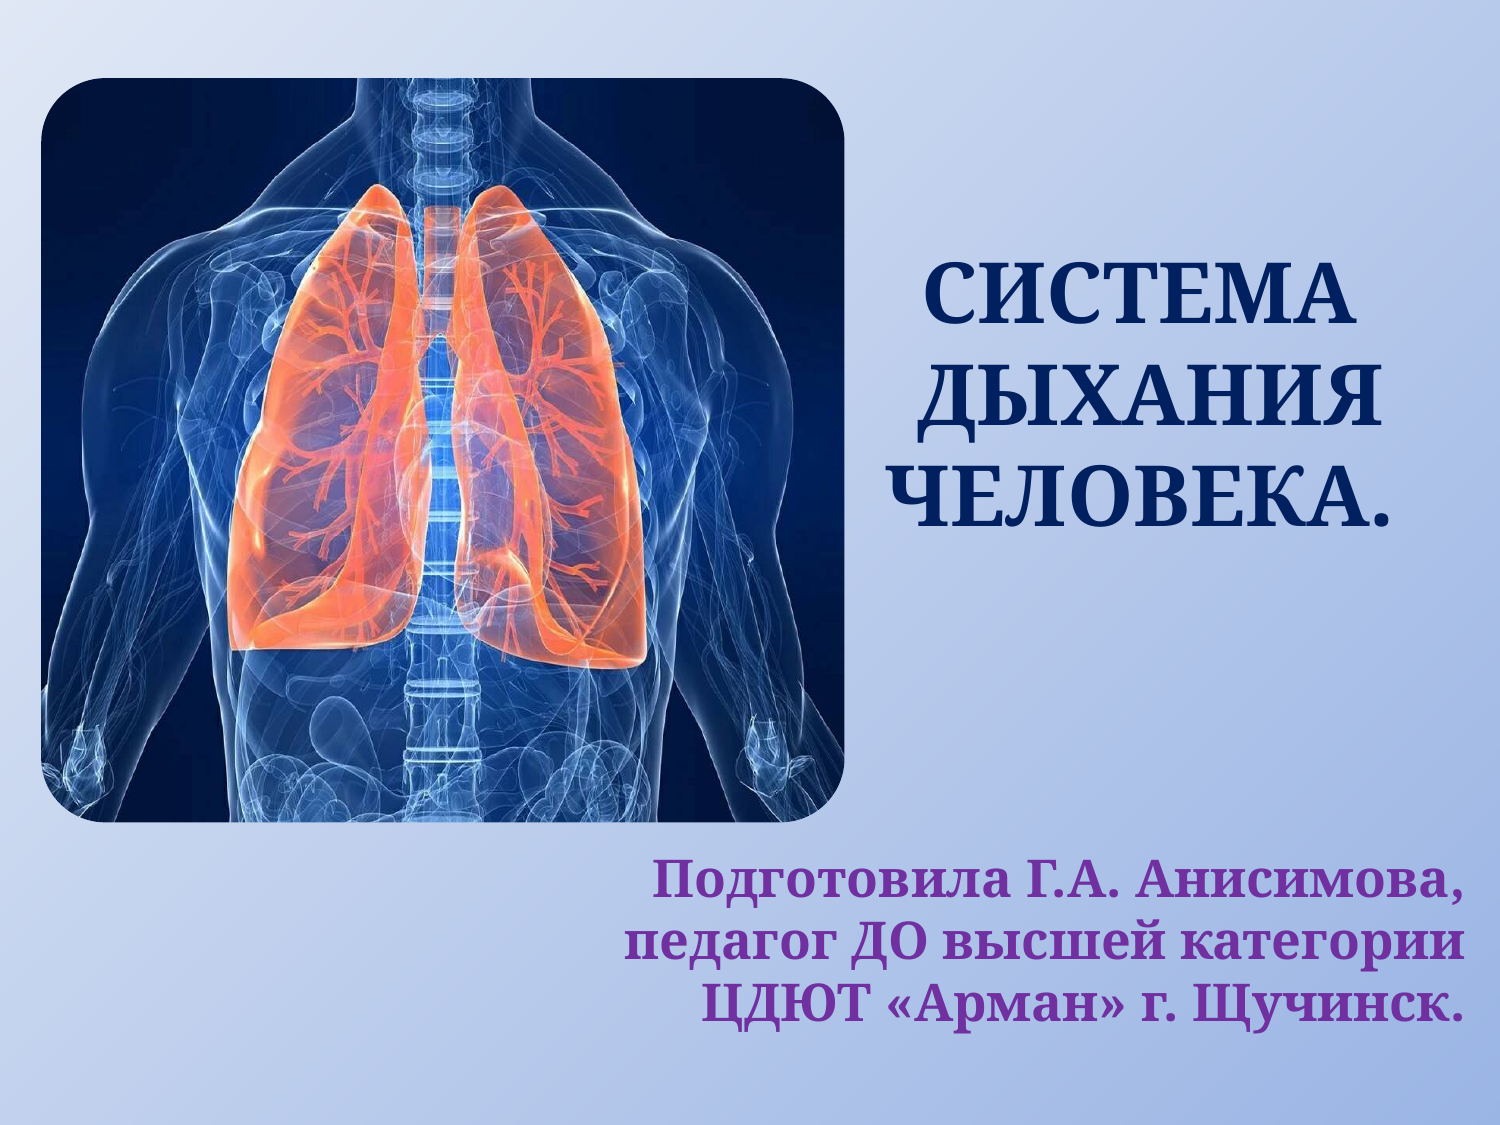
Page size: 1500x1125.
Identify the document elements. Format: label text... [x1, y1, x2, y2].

title СИСТЕМА ДЫХАНИЯ ЧЕЛОВЕКА. [850, 231, 1436, 551]
picture [40, 77, 845, 823]
subtitle Подготовила Г.А. Анисимова, педагог ДО высшей категории ЦДЮТ «Арман» г. Щучинск. [431, 837, 1481, 1125]
